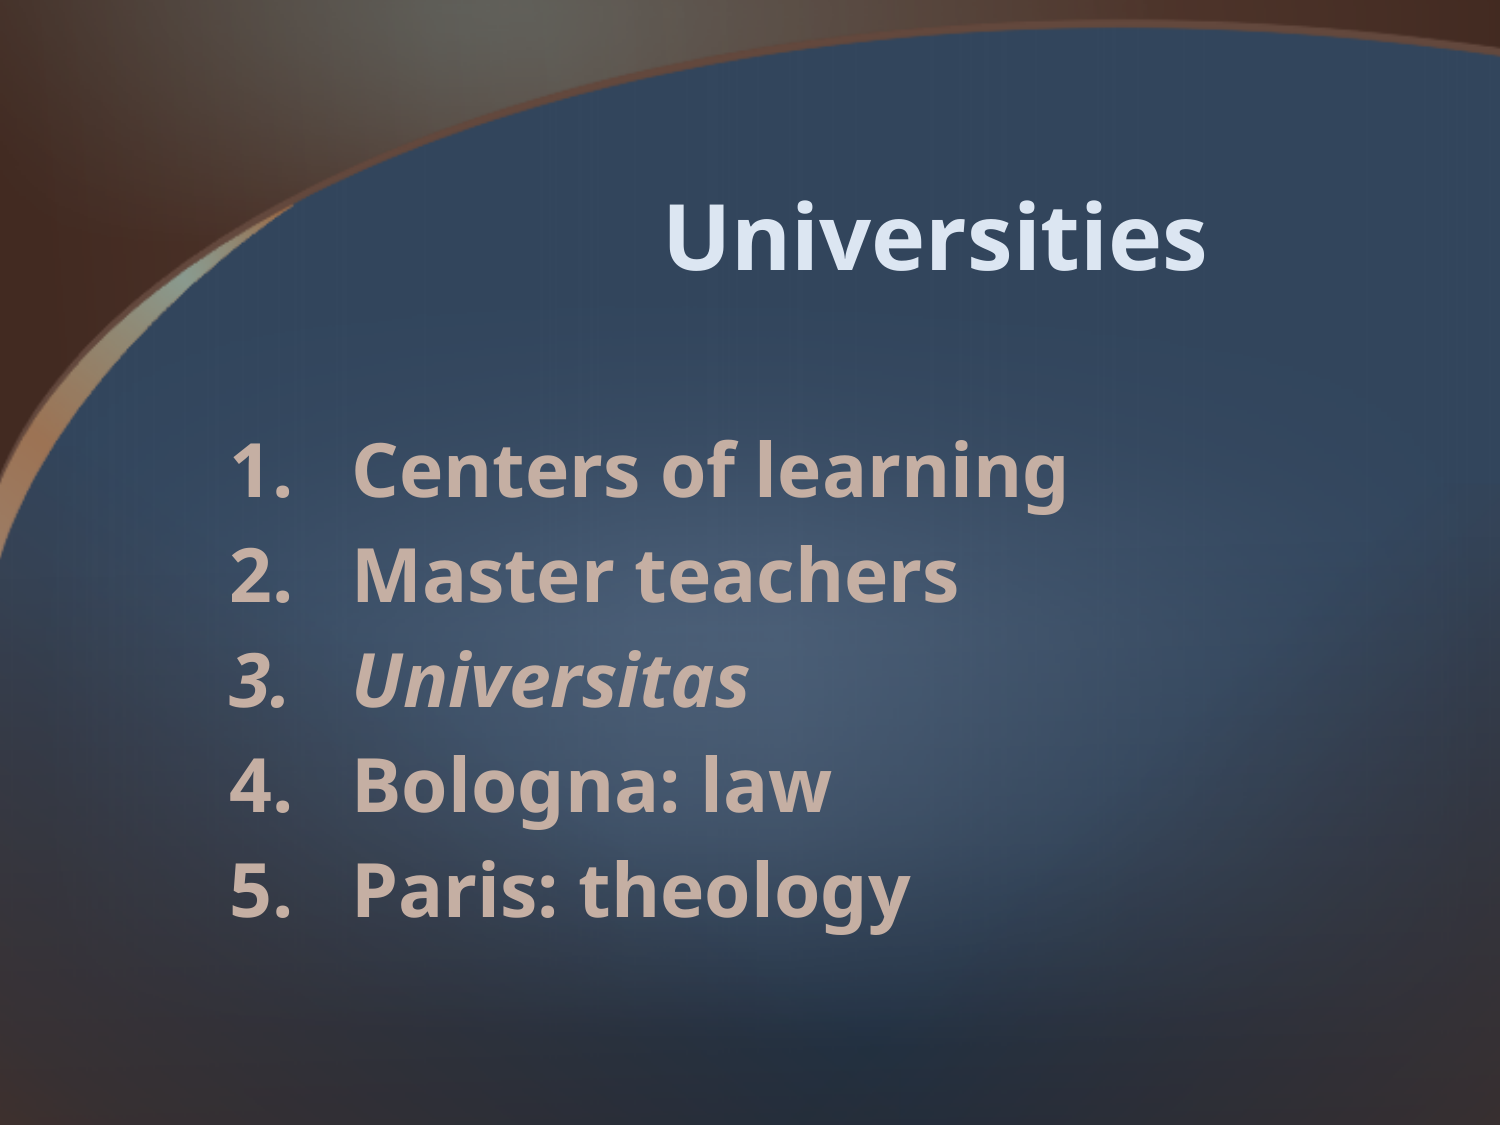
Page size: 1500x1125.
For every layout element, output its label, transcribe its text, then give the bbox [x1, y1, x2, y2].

list Centers of learning Master teachers Universitas Bologna: law Paris: theology [214, 414, 1327, 1090]
title Universities [447, 139, 1423, 328]
picture [0, 0, 1500, 1125]
